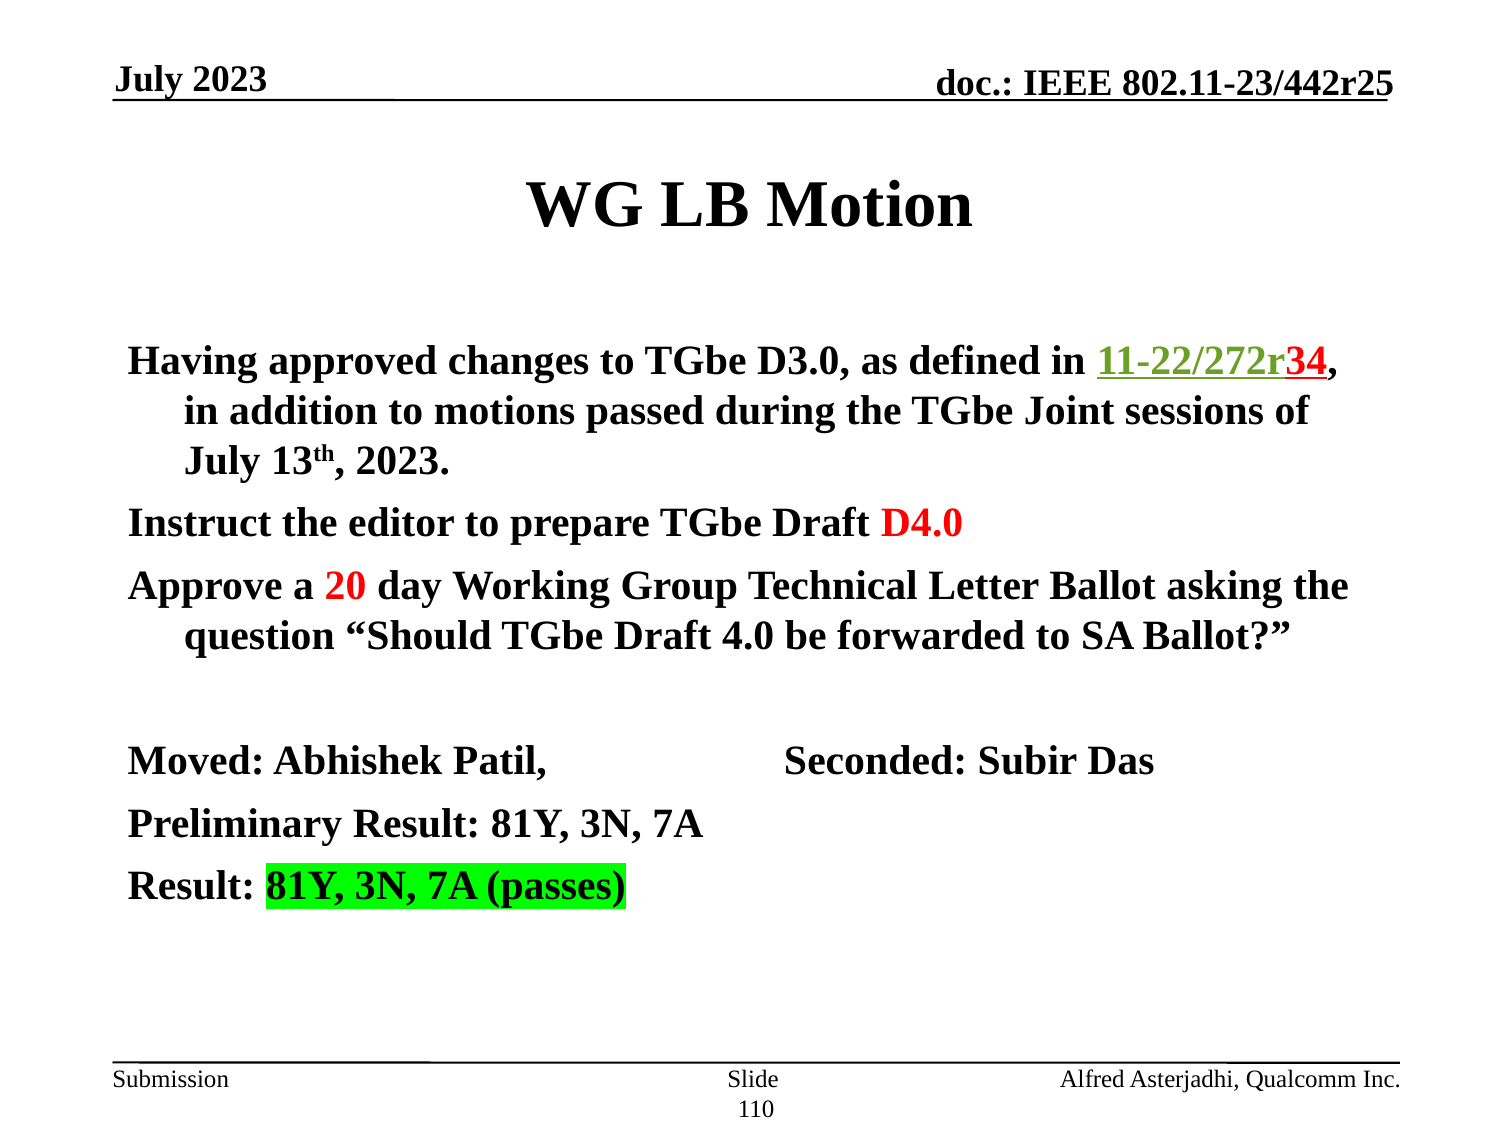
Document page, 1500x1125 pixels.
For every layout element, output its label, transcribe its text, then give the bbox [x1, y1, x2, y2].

footer Alfred Asterjadhi, Qualcomm Inc. [878, 1061, 1402, 1093]
list Having approved changes to TGbe D3.0, as defined in 11-22/272r34, in addition to motions passed during the TGbe Joint sessions of July 13th, 2023. Instruct the editor to prepare TGbe Draft D4.0 Approve a 20 day Working Group Technical Letter Ballot asking the question “Should TGbe Draft 4.0 be forwarded to SA Ballot?” Moved: Abhishek Patil, Seconded: Subir Das Preliminary Result: 81Y, 3N, 7A Result: 81Y, 3N, 7A (passes) [112, 324, 1388, 1063]
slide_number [114, 54, 423, 100]
title WG LB Motion [112, 112, 1388, 288]
slide_number Slide 110 [712, 1061, 800, 1123]
